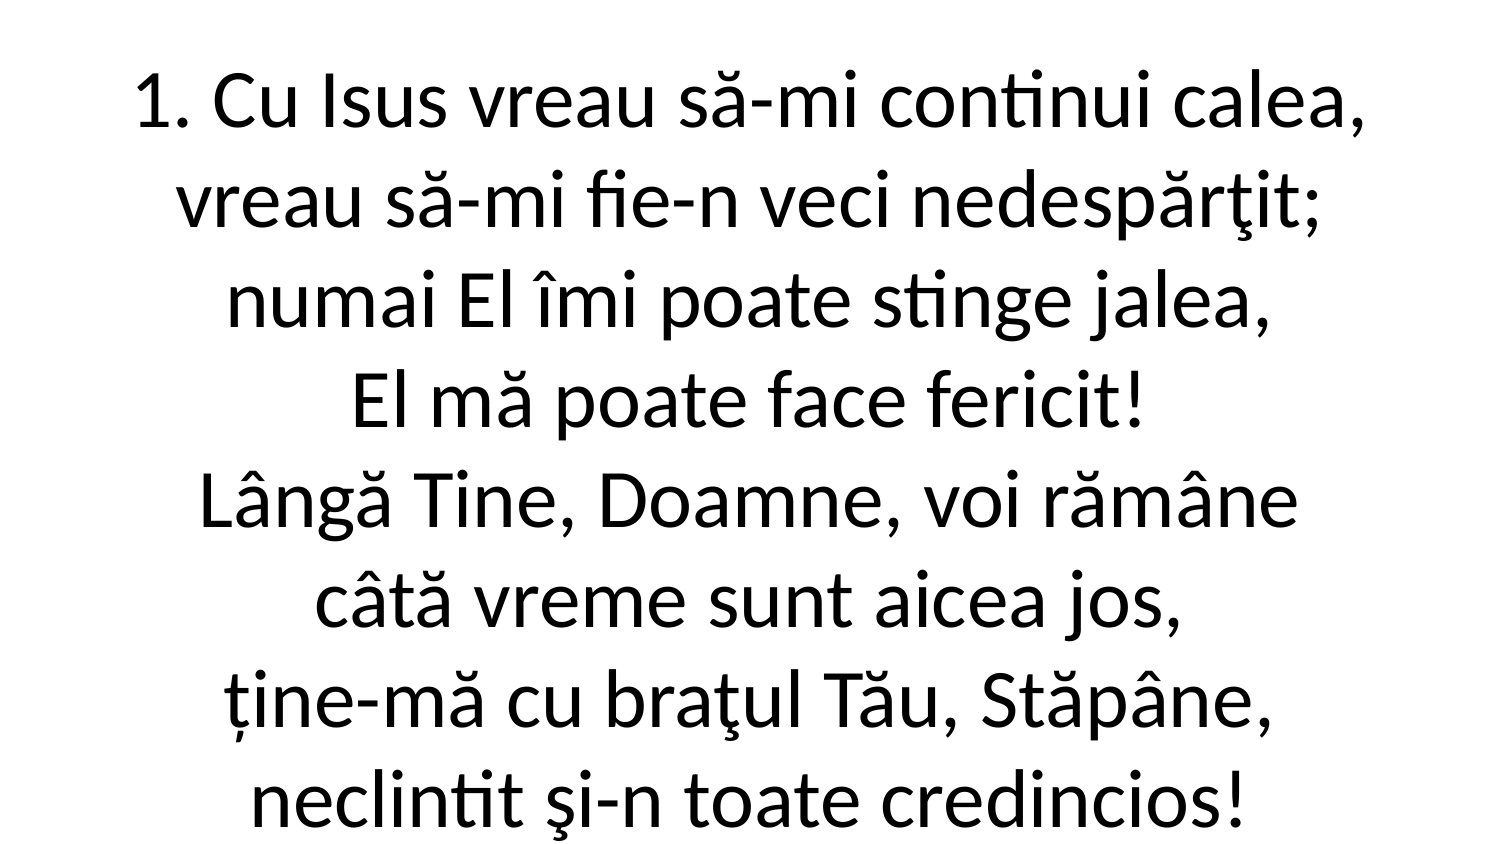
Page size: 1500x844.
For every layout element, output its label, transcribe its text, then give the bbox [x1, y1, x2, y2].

text_box 1. Cu Isus vreau să-mi continui calea, vreau să-mi fie-n veci nedespărţit; numai El îmi poate stinge jalea, El mă poate face fericit! Lângă Tine, Doamne, voi rămâne câtă vreme sunt aicea jos, ține-mă cu braţul Tău, Stăpâne, neclintit şi-n toate credincios! [116, 0, 1384, 844]
